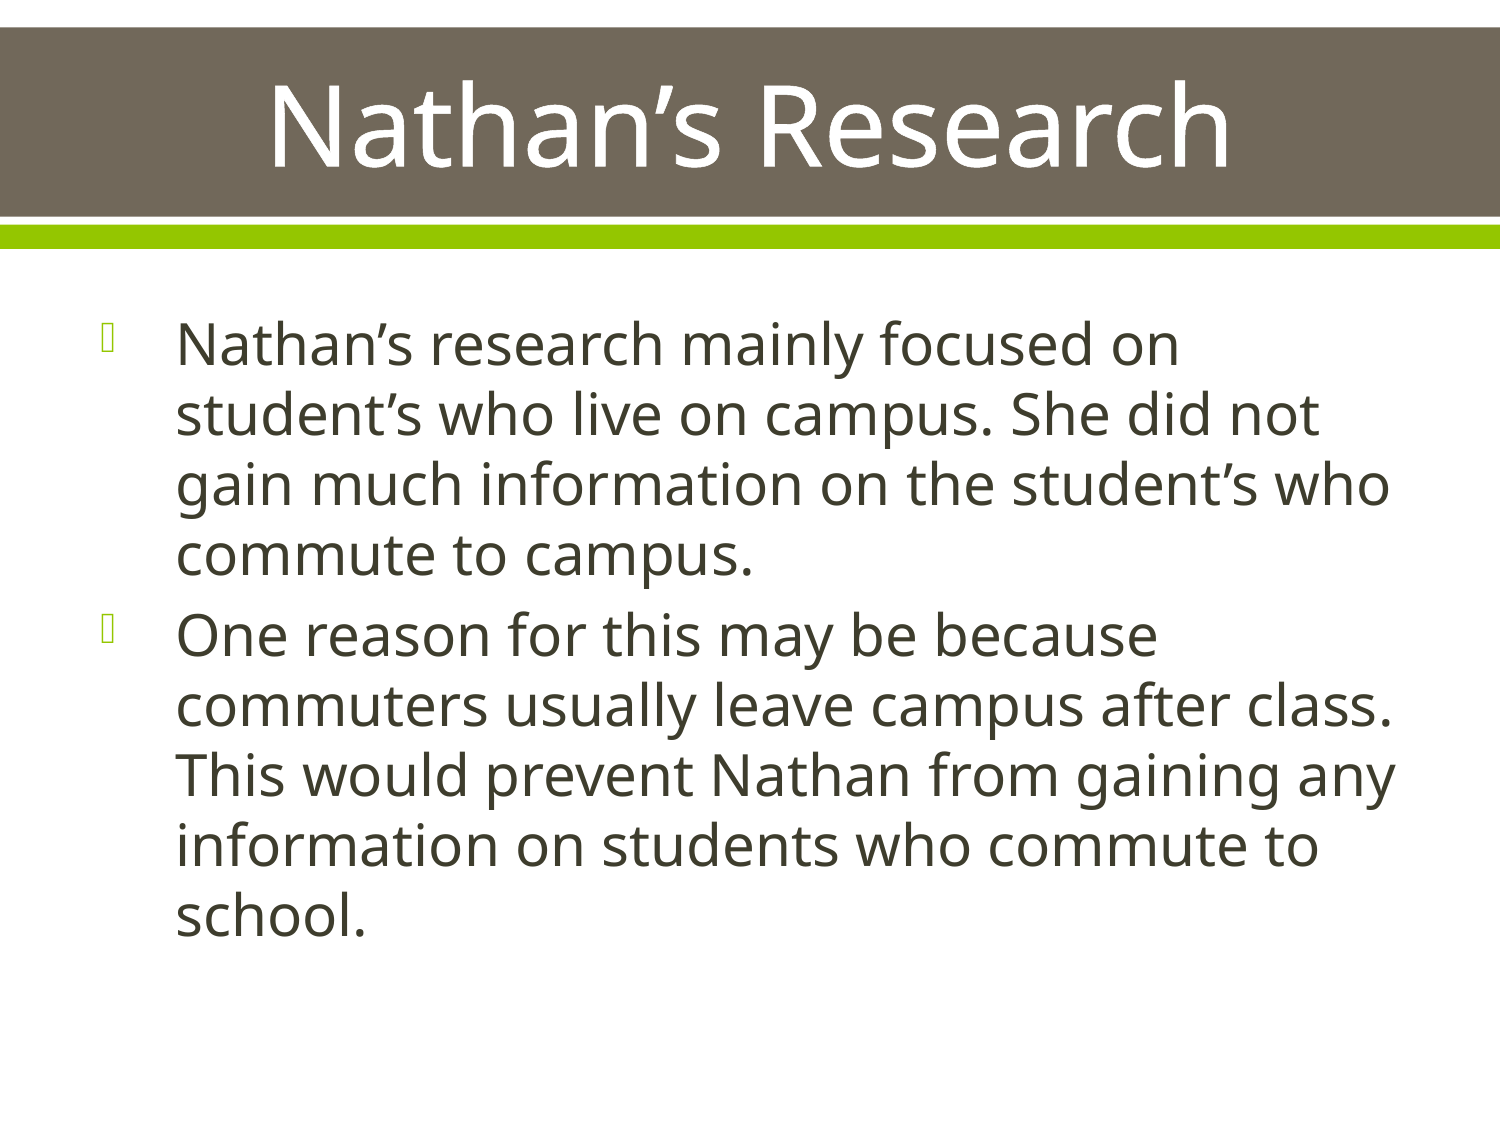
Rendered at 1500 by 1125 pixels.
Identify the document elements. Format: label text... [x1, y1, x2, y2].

title Nathan’s Research [75, 29, 1425, 213]
list Nathan’s research mainly focused on student’s who live on campus. She did not gain much information on the student’s who commute to campus. One reason for this may be because commuters usually leave campus after class. This would prevent Nathan from gaining any information on students who commute to school. [75, 299, 1425, 1125]
